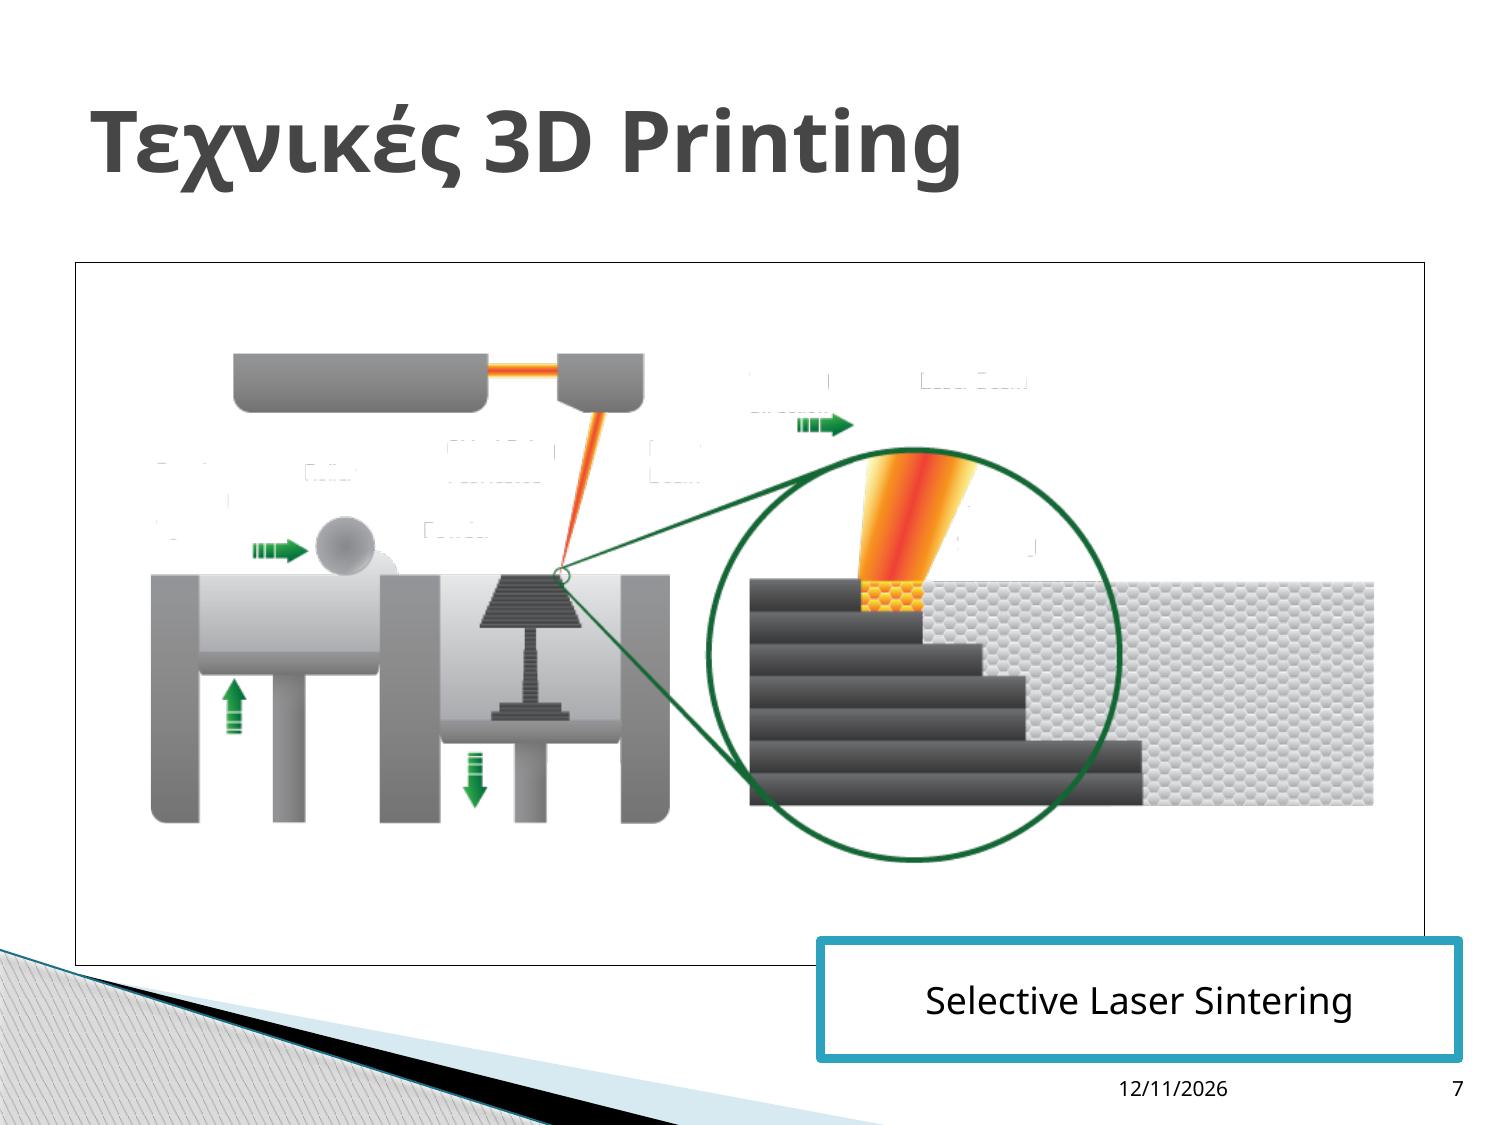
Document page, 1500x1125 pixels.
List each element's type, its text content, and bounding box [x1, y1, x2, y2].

slide_number 7 [1418, 1051, 1479, 1112]
title Τεχνικές 3D Printing [75, 45, 1425, 233]
text_box Selective Laser Sintering [816, 936, 1463, 1063]
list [74, 262, 1426, 966]
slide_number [1103, 1051, 1418, 1112]
